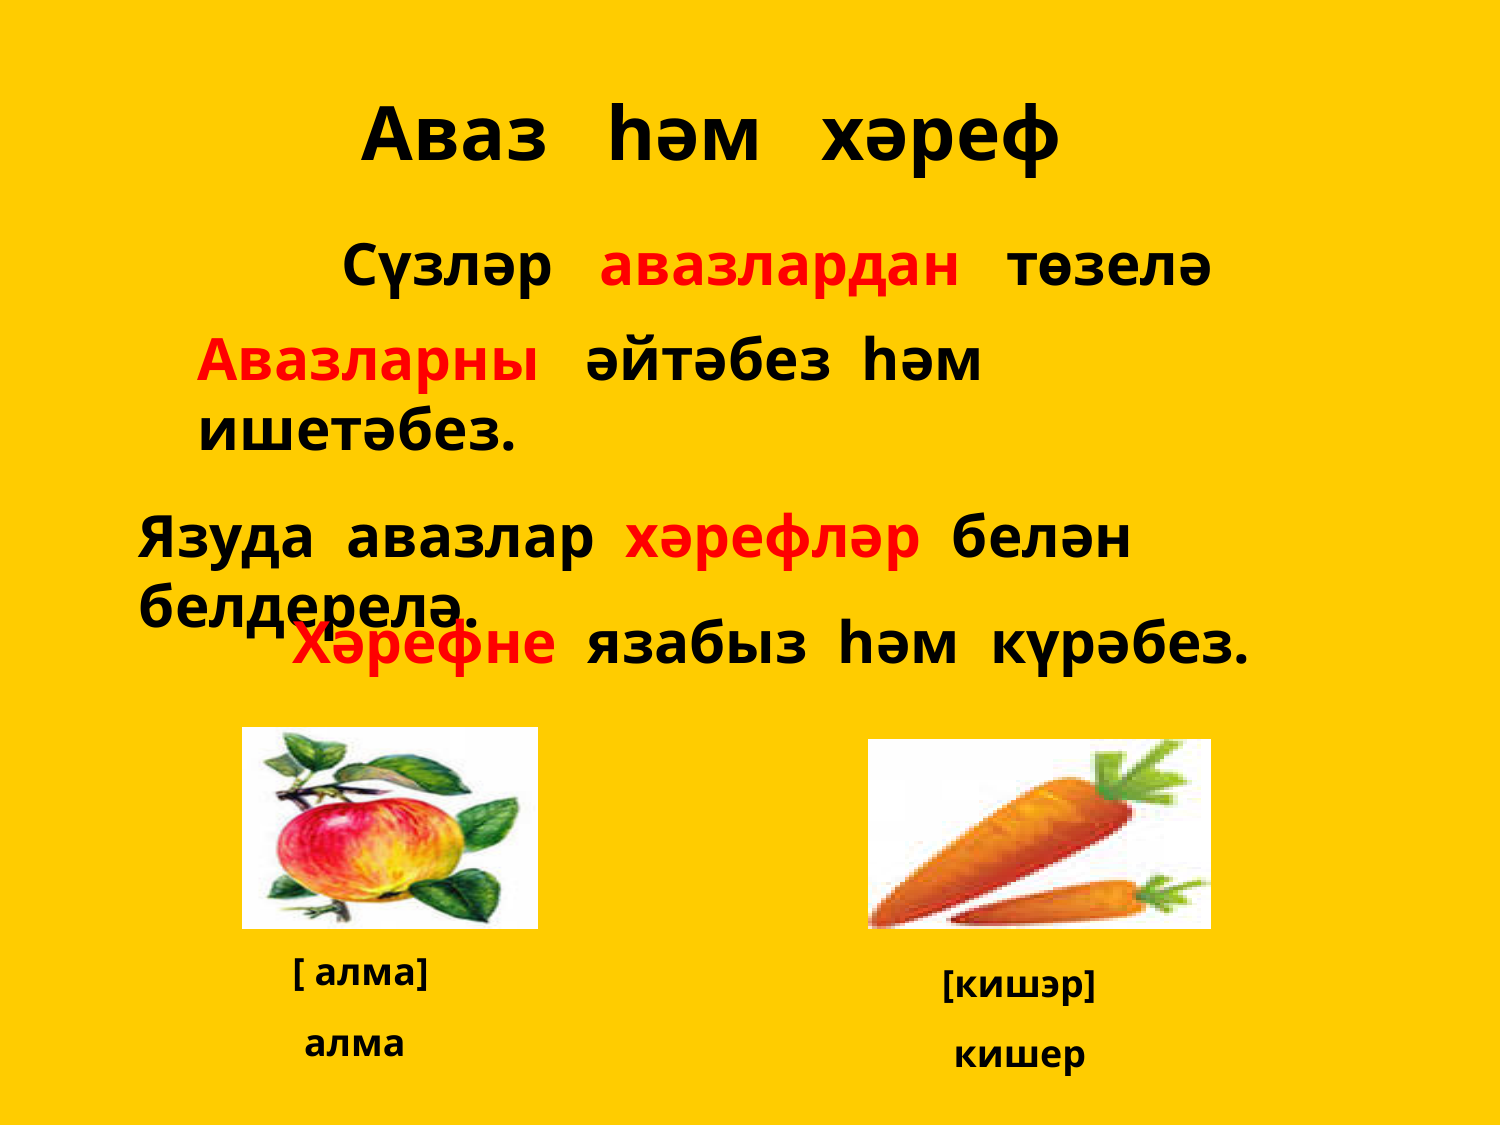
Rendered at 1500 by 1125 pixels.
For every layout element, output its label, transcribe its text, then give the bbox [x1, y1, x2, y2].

text_box Аваз һәм хәреф [230, 78, 1270, 183]
text_box Авазларны әйтәбез һәм ишетәбез. [183, 314, 1317, 469]
picture [241, 727, 538, 929]
text_box Хәрефне язабыз һәм күрәбез. [277, 597, 1353, 823]
text_box Сүзләр авазлардан төзелә [159, 220, 1258, 305]
text_box [кишэр] [927, 952, 1187, 1012]
text_box [ алма] [277, 940, 455, 1001]
text_box Язуда авазлар хәрефләр белән белдерелә. [123, 491, 1424, 717]
text_box кишер [938, 1023, 1187, 1083]
picture [867, 739, 1211, 929]
text_box алма [289, 1011, 467, 1072]
